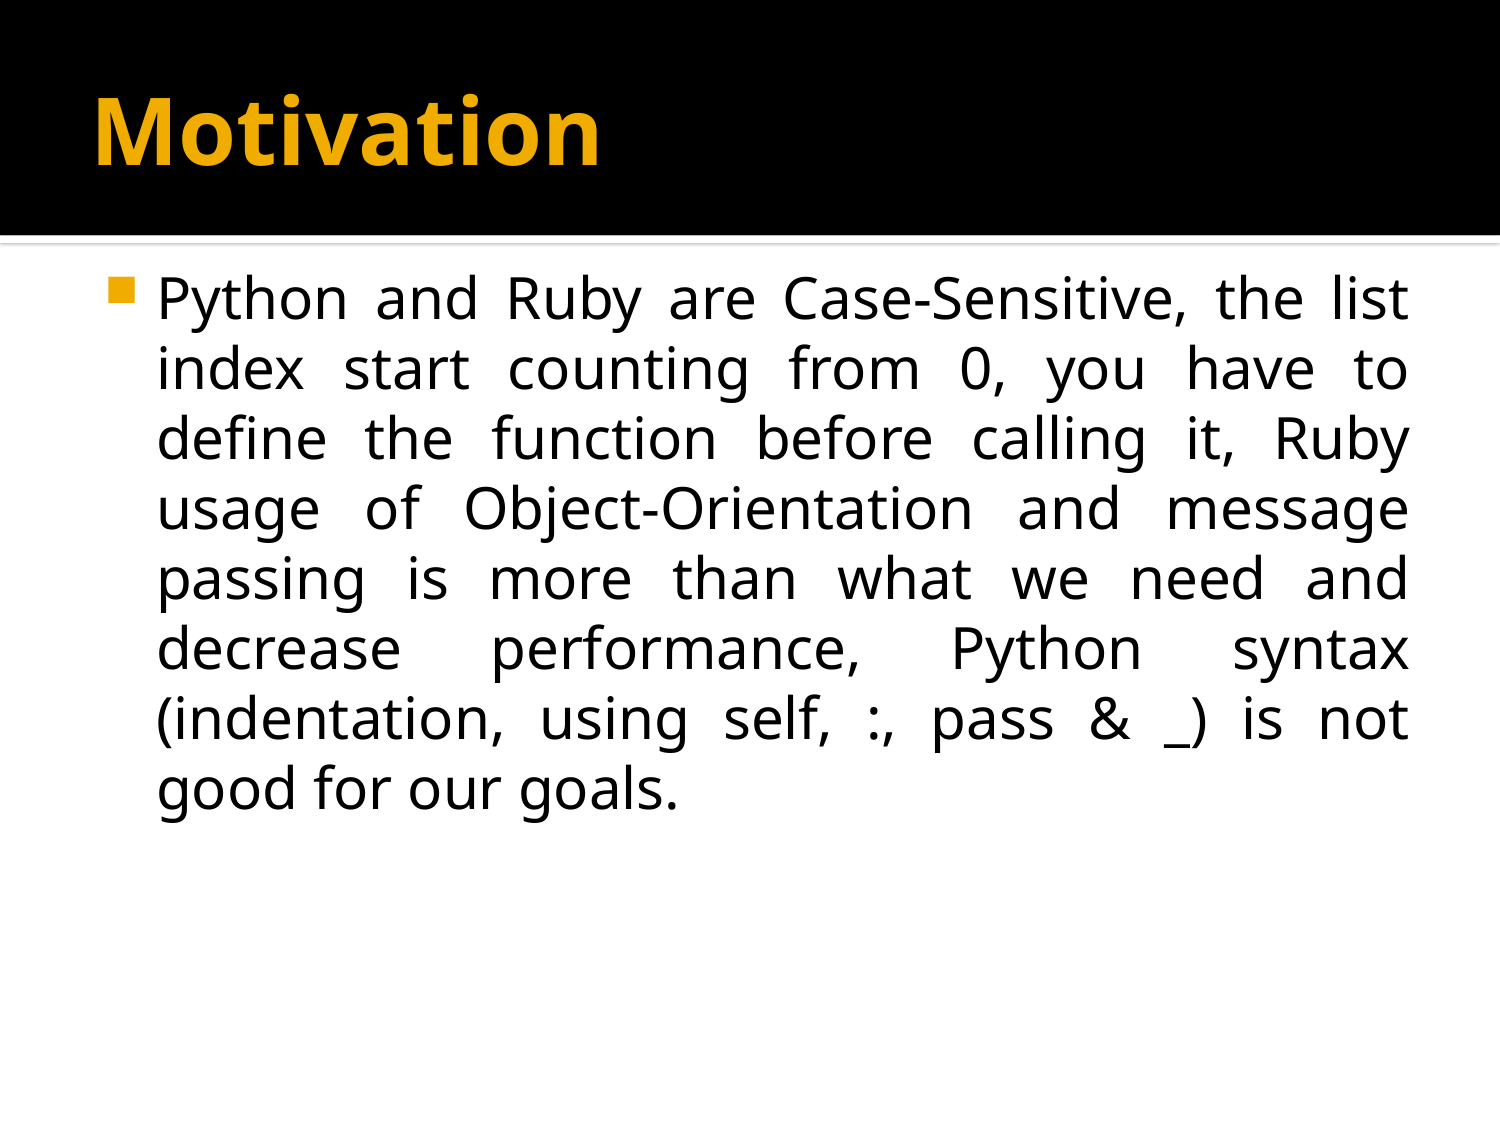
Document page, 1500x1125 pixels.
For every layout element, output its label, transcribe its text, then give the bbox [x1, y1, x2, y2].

title Motivation [75, 25, 1425, 231]
list Python and Ruby are Case-Sensitive, the list index start counting from 0, you have to define the function before calling it, Ruby usage of Object-Orientation and message passing is more than what we need and decrease performance, Python syntax (indentation, using self, :, pass & _) is not good for our goals. [75, 246, 1425, 1088]
